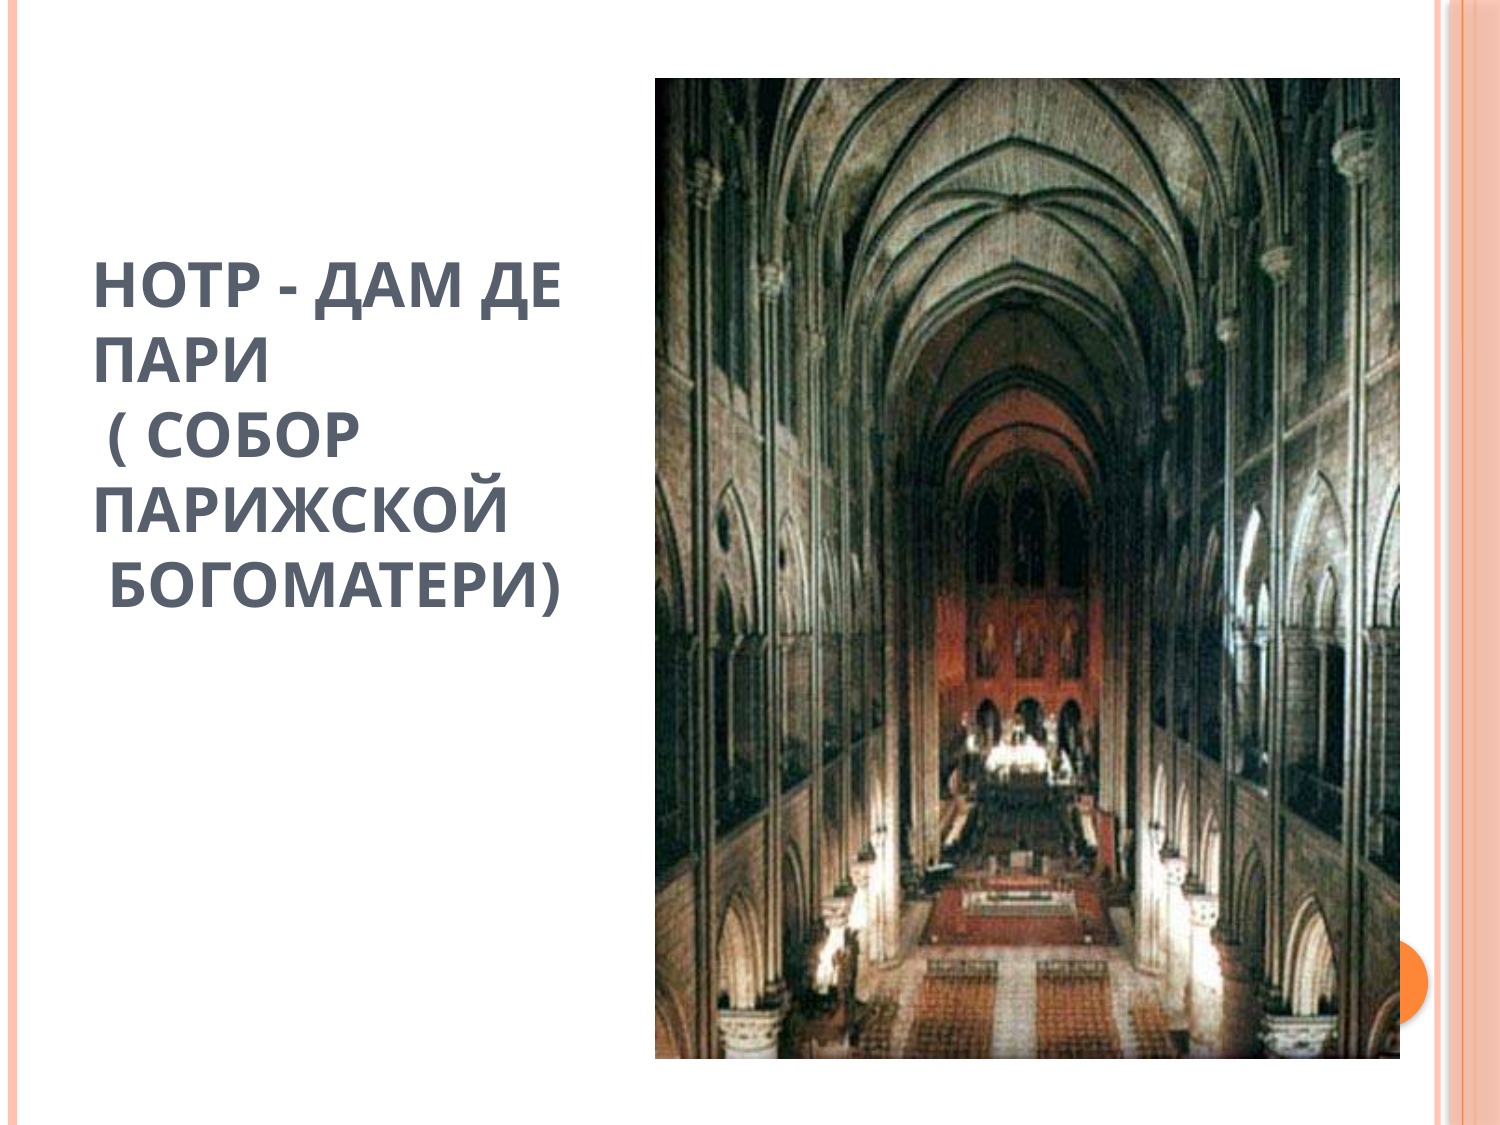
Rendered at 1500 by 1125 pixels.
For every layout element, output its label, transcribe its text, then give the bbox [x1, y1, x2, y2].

text_box Нотр - Дам де Пари ( Собор Парижской Богоматери) [76, 42, 599, 702]
picture [654, 77, 1401, 1060]
